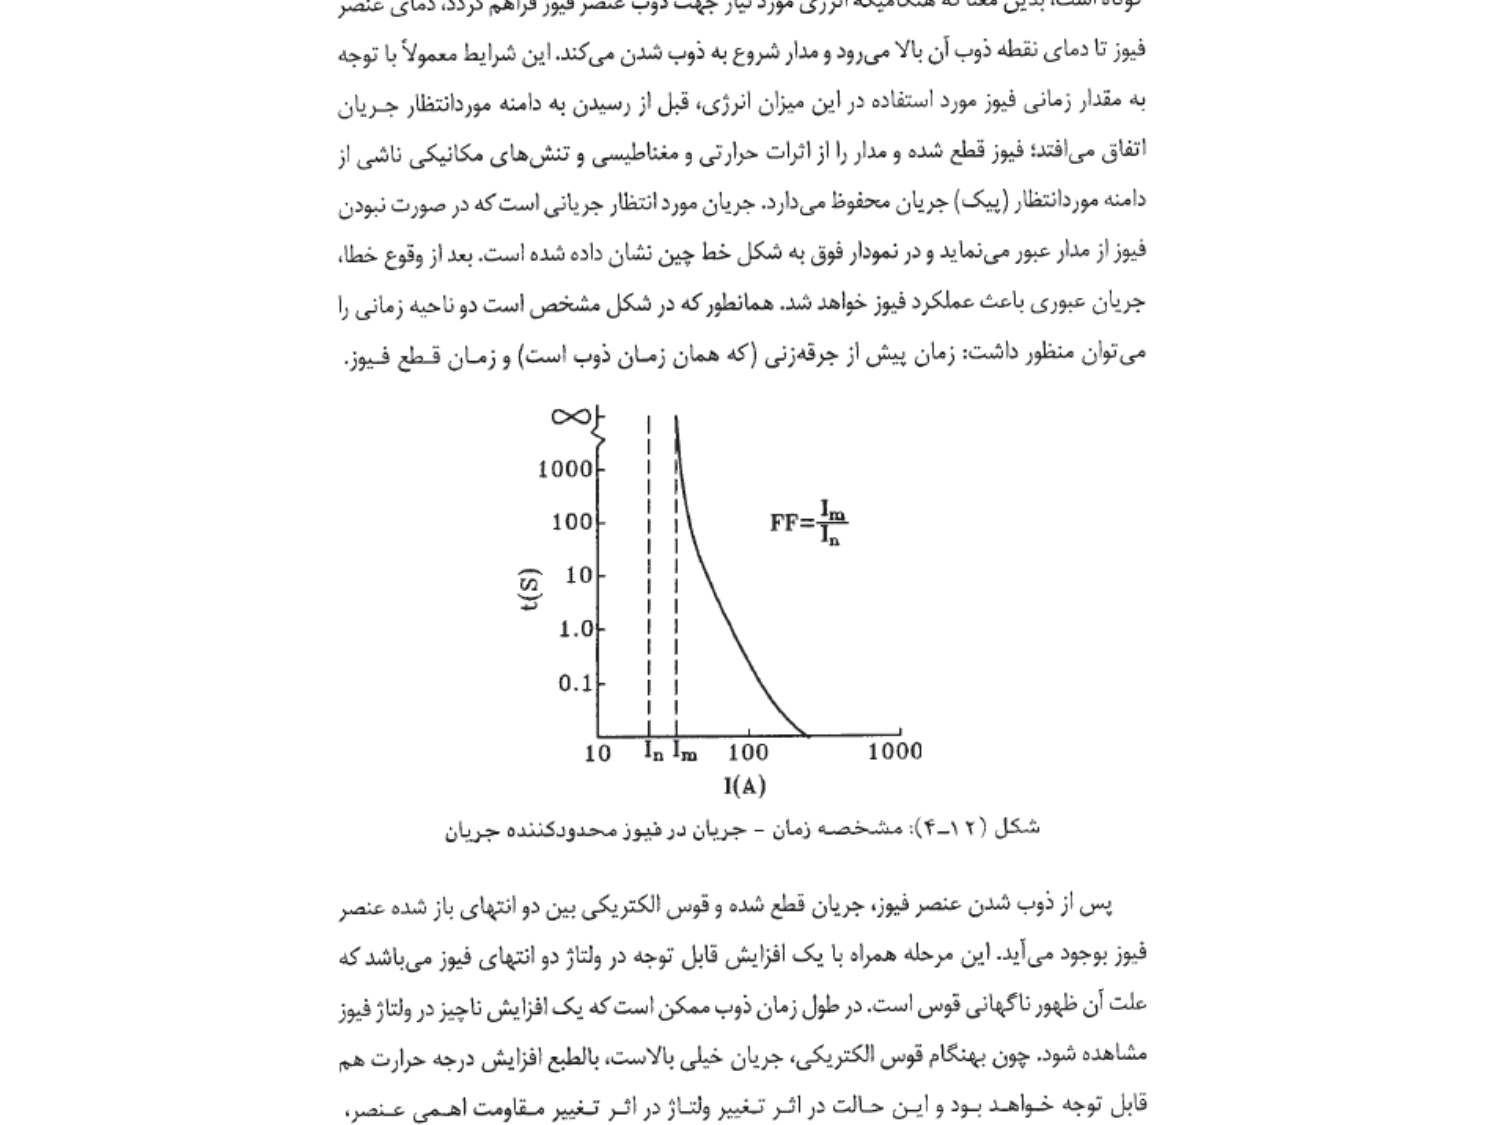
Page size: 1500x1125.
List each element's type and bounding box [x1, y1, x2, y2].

picture [288, 0, 1212, 1125]
